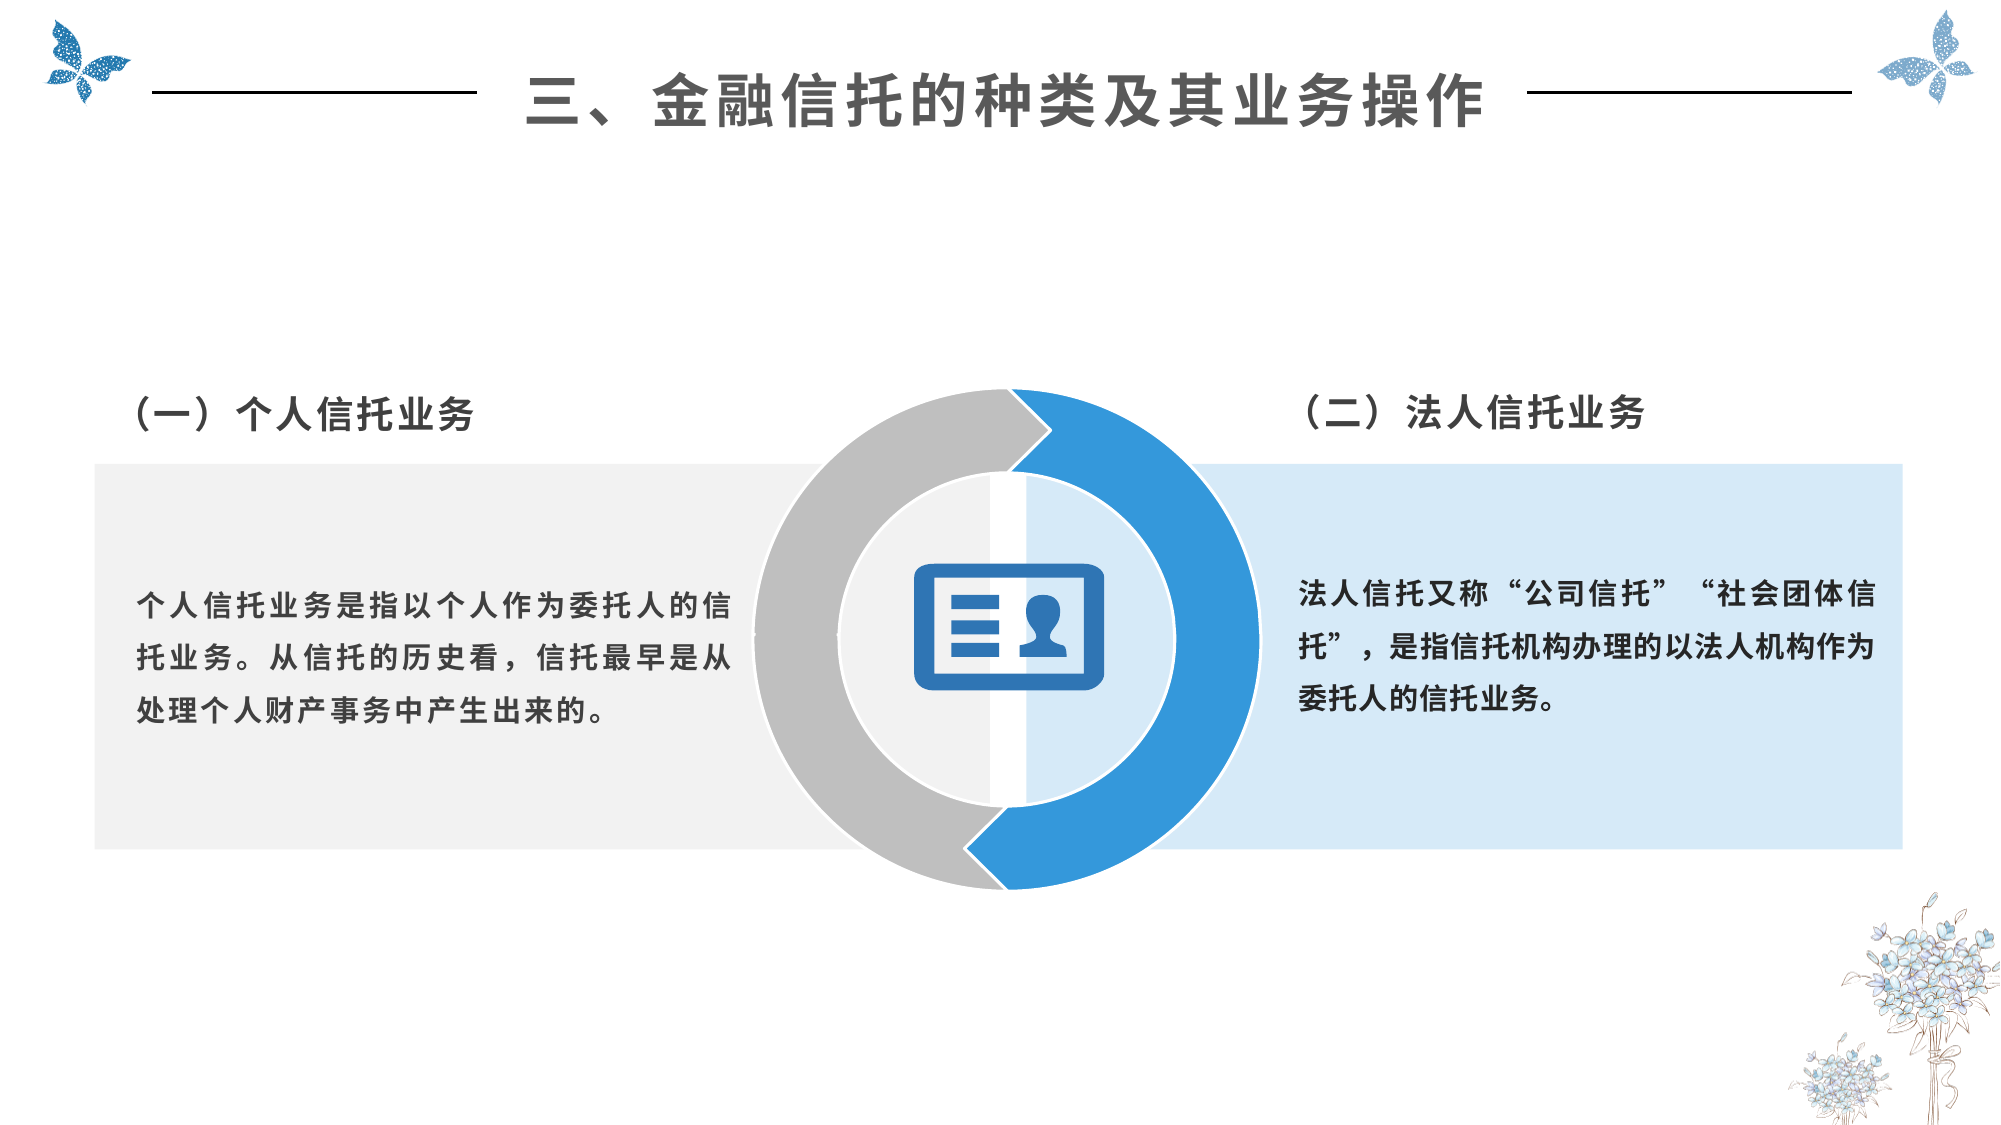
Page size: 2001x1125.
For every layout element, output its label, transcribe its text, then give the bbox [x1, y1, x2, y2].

text_box 法人信托又称“公司信托”“社会团体信托”，是指信托机构办理的以法人机构作为委托人的信托业务。 [1283, 550, 1893, 746]
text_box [752, 387, 1261, 892]
text_box [94, 463, 752, 850]
text_box [1261, 463, 1904, 850]
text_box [151, 55, 1852, 142]
text_box （二）法人信托业务 [1271, 374, 1803, 441]
picture [1788, 892, 2000, 1125]
text_box （一）个人信托业务 [101, 376, 633, 442]
text_box 个人信托业务是指以个人作为委托人的信托业务。从信托的历史看，信托最早是从处理个人财产事务中产生出来的。 [121, 562, 751, 728]
